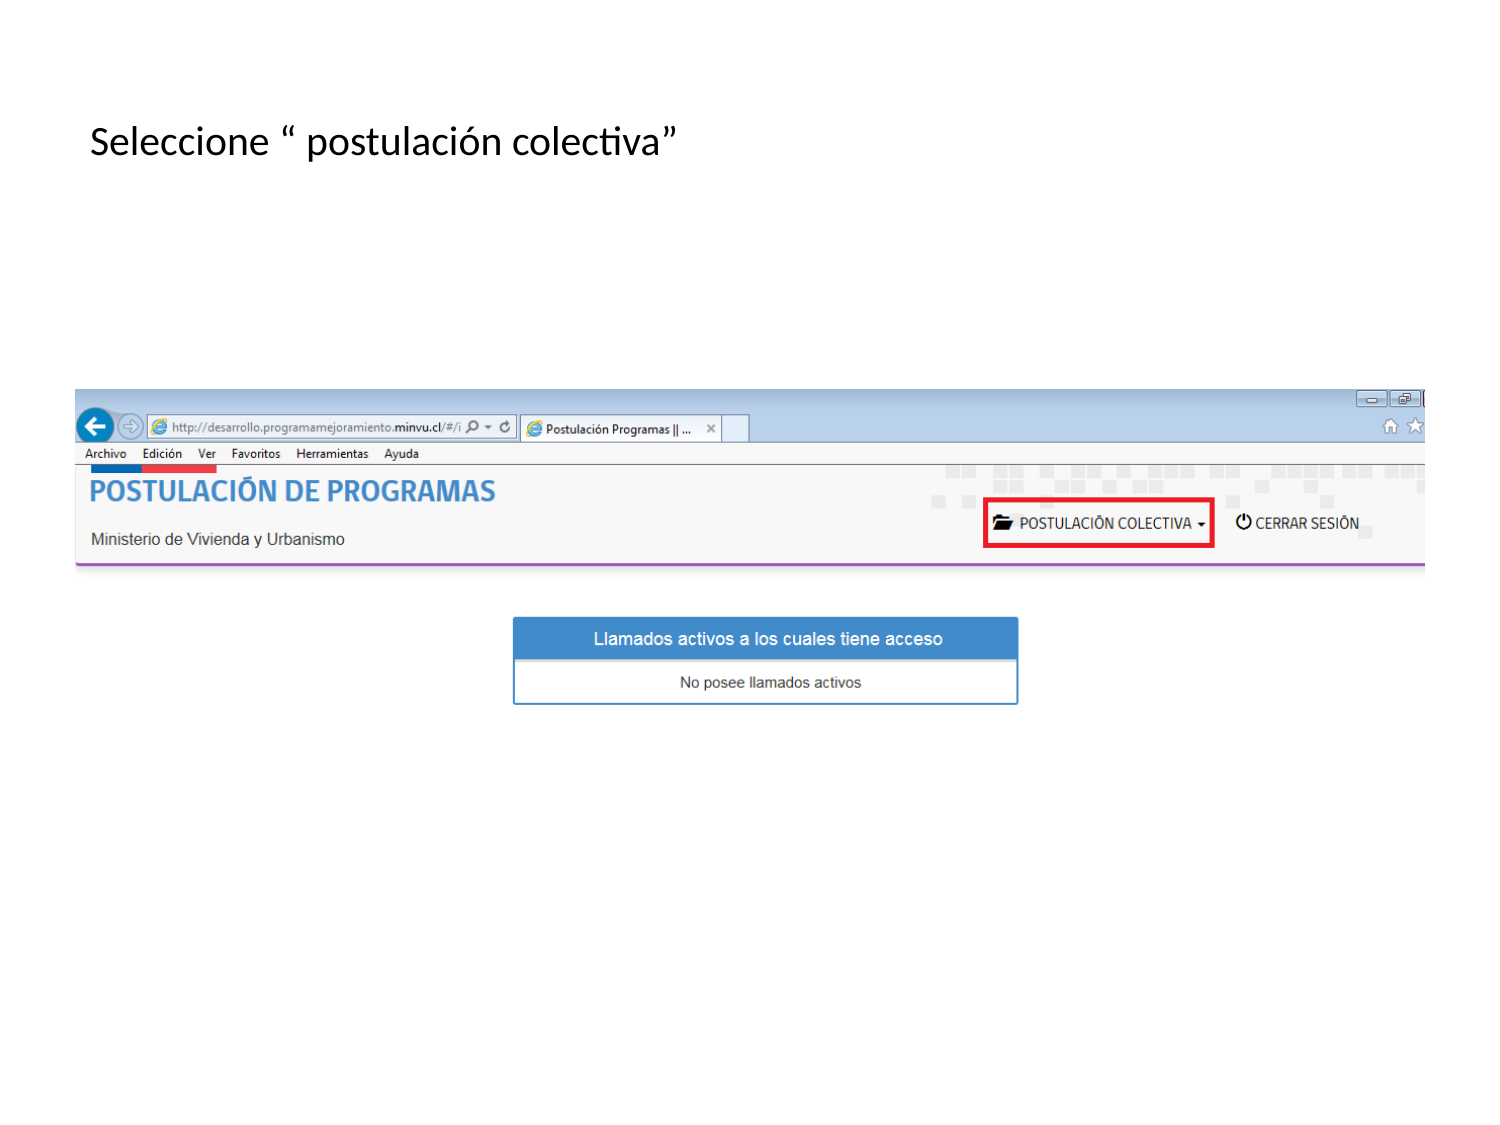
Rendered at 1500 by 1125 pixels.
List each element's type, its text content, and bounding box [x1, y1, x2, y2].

title Seleccione “ postulación colectiva” [75, 45, 1425, 233]
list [74, 389, 1426, 879]
